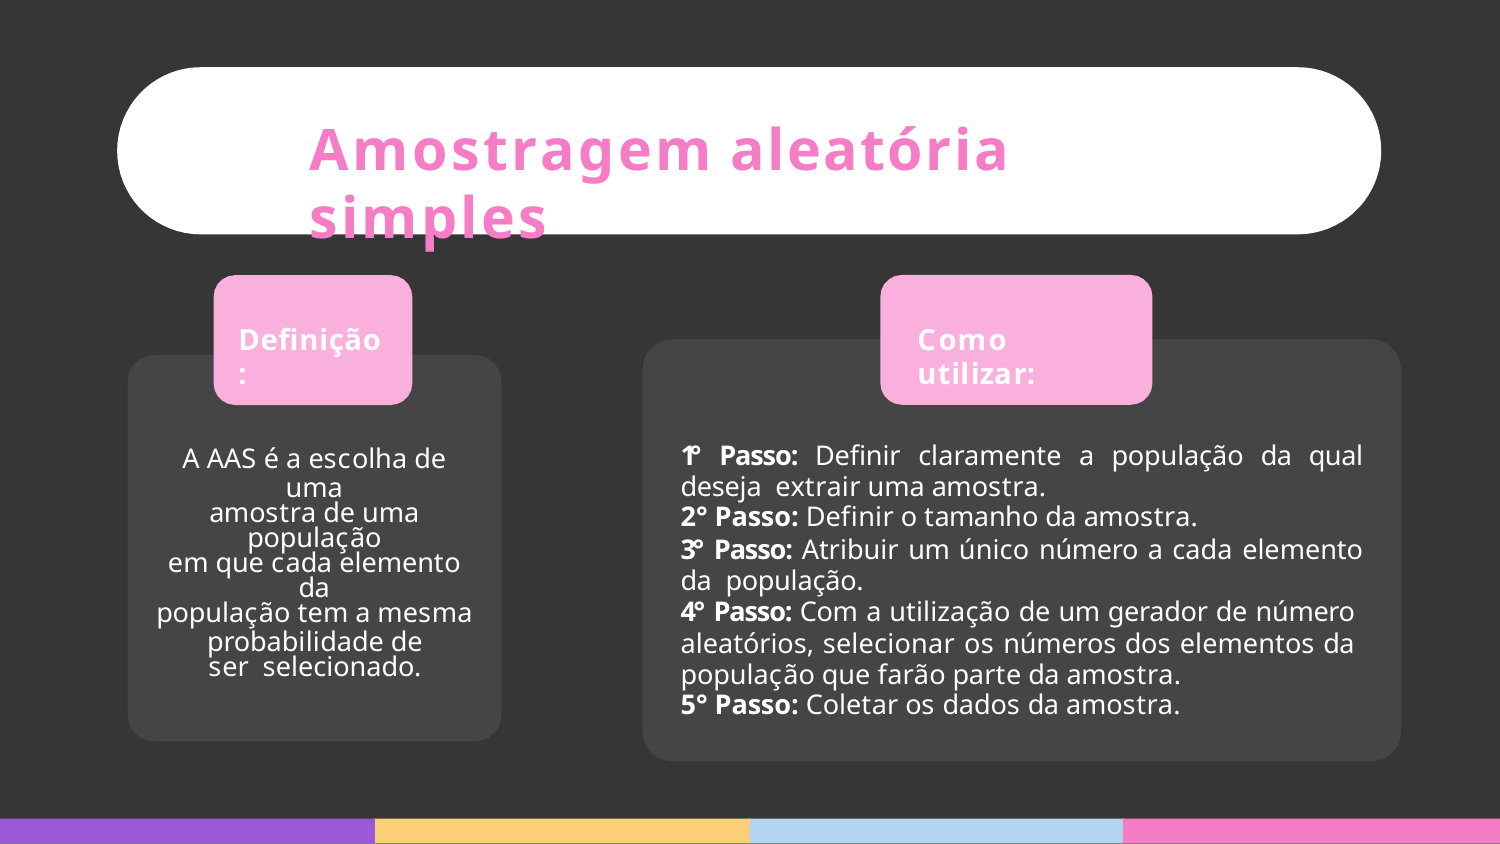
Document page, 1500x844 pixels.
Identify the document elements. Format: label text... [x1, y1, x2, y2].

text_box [0, 818, 1500, 844]
text_box [117, 67, 1382, 235]
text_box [642, 274, 1402, 762]
title Amostragem aleatória simples [307, 110, 1192, 254]
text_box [127, 274, 502, 742]
